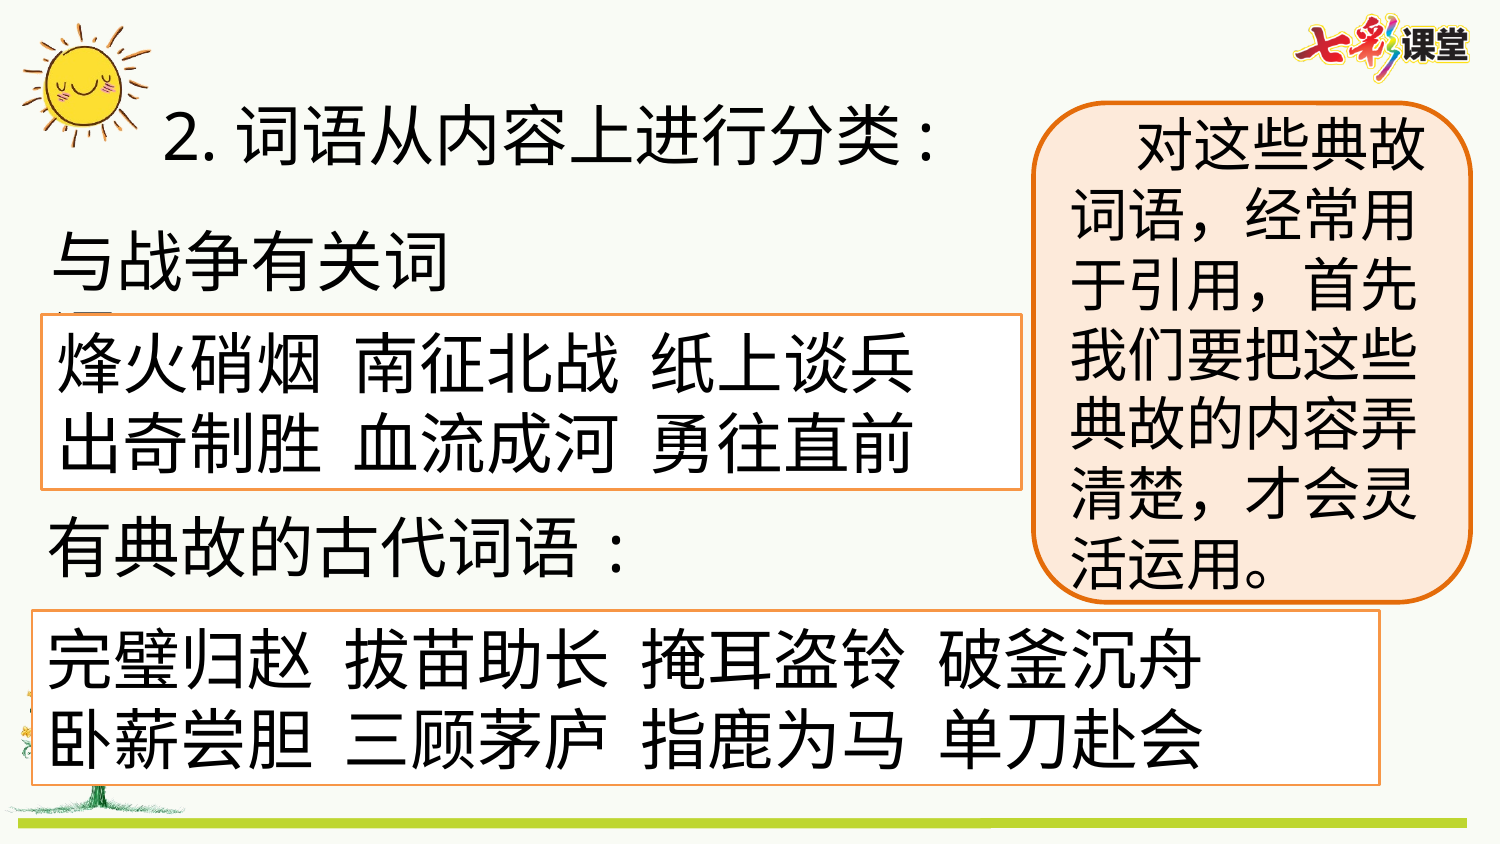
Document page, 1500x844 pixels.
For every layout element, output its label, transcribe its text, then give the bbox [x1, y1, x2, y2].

text_box 与战争有关词语: [35, 212, 575, 388]
picture [0, 0, 173, 172]
text_box 对这些典故词语，经常用于引用，首先我们要把这些典故的内容弄清楚，才会灵活运用。 [1032, 101, 1472, 604]
picture [1291, 9, 1472, 87]
picture [0, 608, 1467, 844]
text_box 烽火硝烟 南征北战 纸上谈兵 出奇制胜 血流成河 勇往直前 [40, 313, 1023, 491]
text_box 2.词语从内容上进行分类: [147, 86, 1078, 182]
text_box 有典故的古代词语: [32, 498, 729, 593]
text_box 完璧归赵 拔苗助长 掩耳盗铃 破釜沉舟 卧薪尝胆 三顾茅庐 指鹿为马 单刀赴会 [31, 609, 1381, 786]
